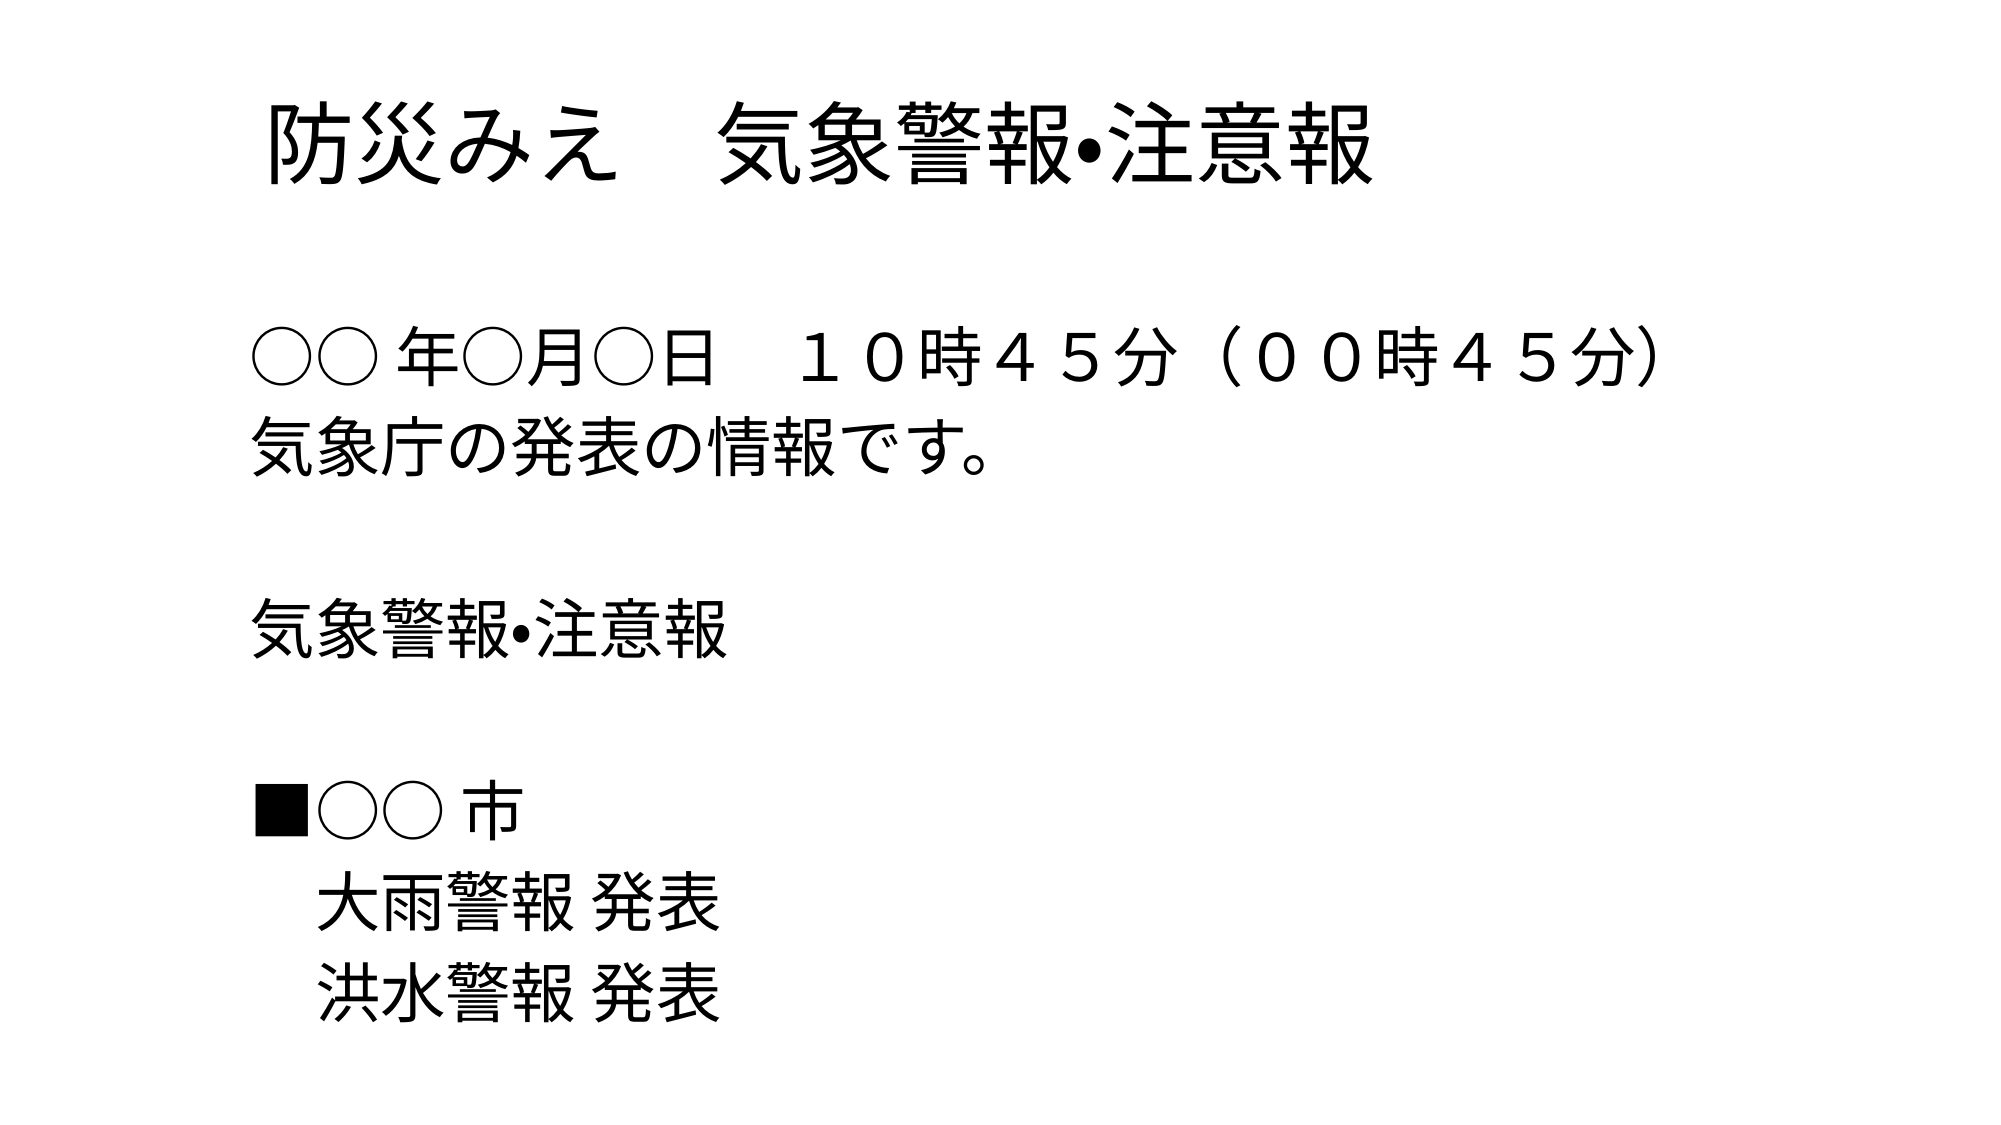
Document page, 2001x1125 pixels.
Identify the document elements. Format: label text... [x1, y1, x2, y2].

subtitle ○○年○月○日 １０時４５分（００時４５分） 気象庁の発表の情報です。 気象警報・注意報 ■○○市 大雨警報 発表 洪水警報 発表 [234, 317, 1853, 1046]
title 防災みえ 気象警報・注意報 [249, 90, 1750, 205]
